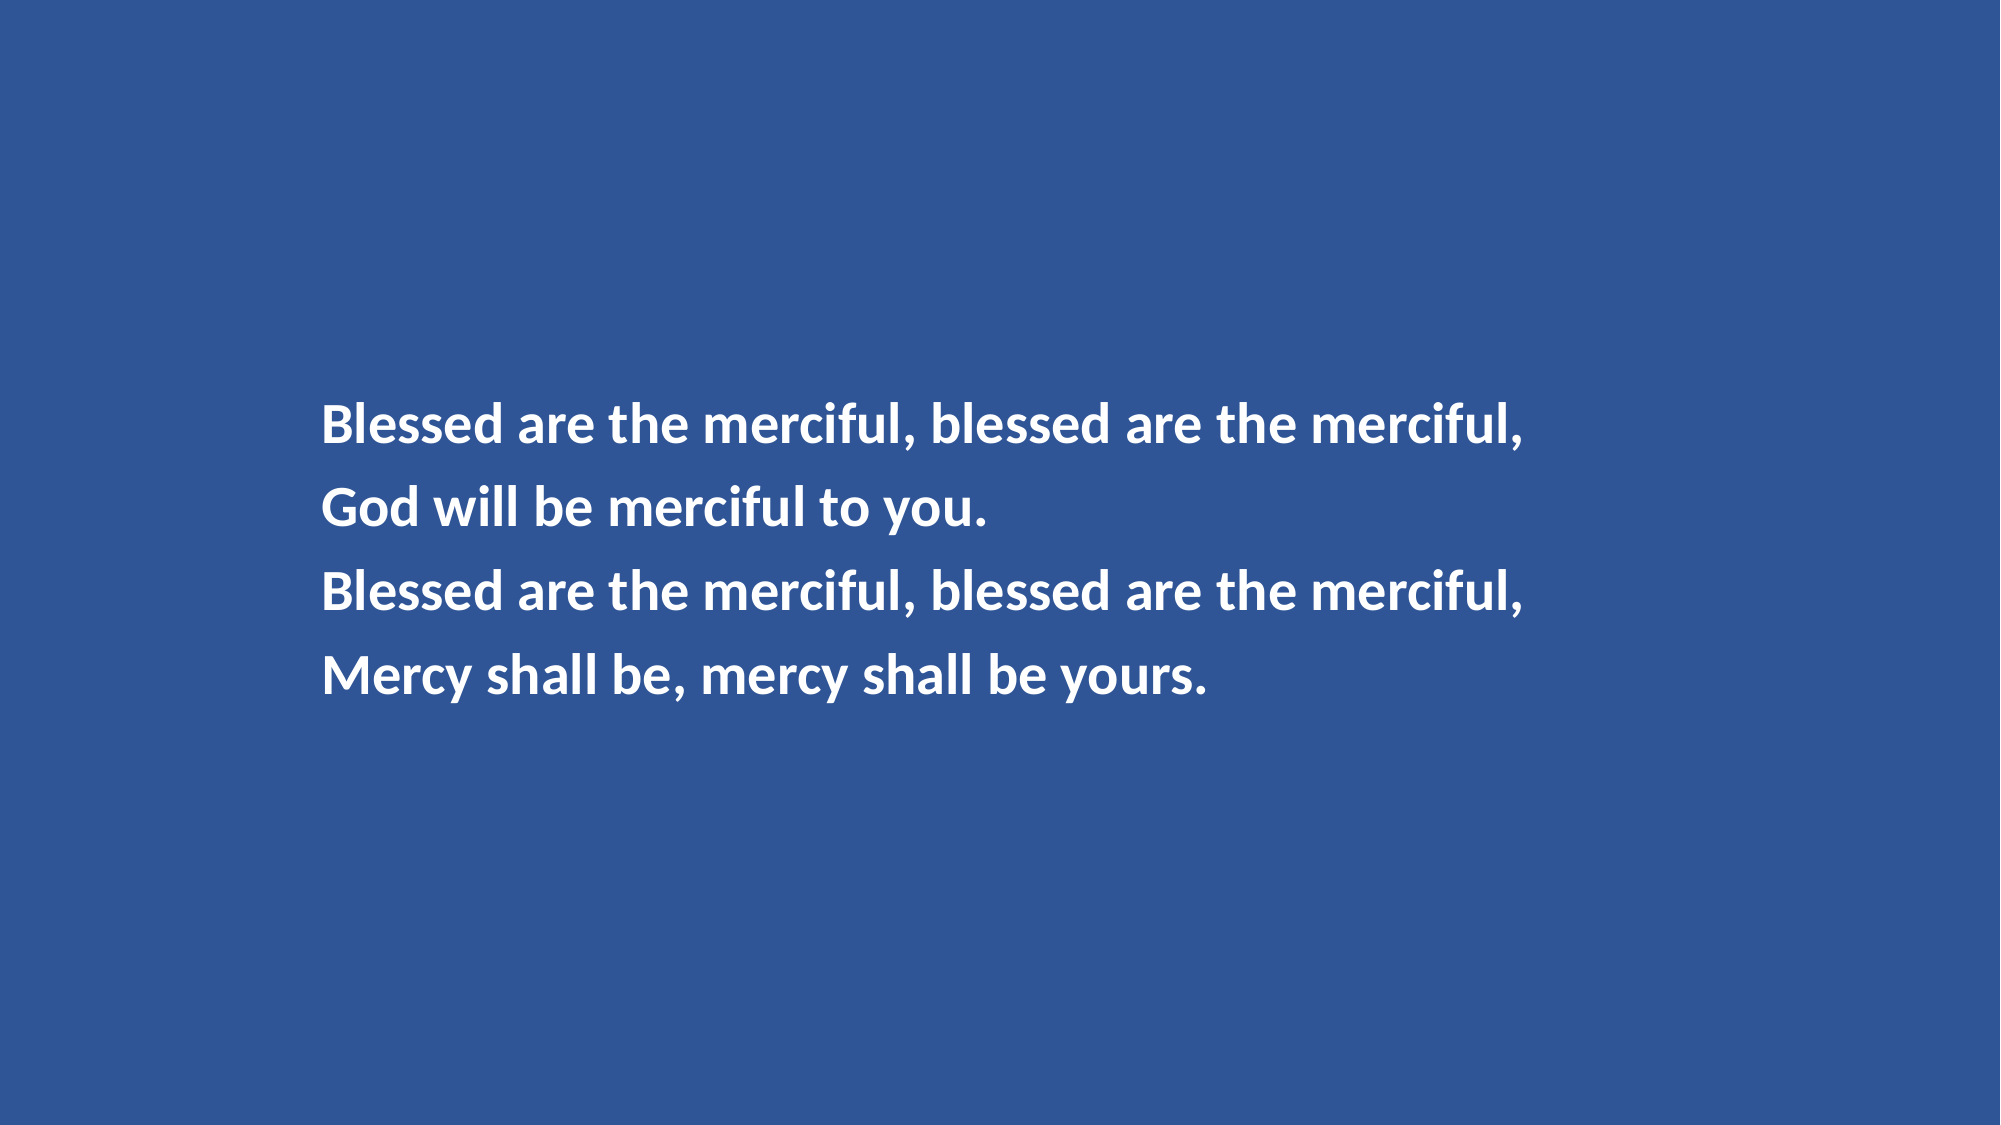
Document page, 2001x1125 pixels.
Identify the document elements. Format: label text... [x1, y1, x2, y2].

list Blessed are the merciful, blessed are the merciful, God will be merciful to you. Blessed are the merciful, blessed are the merciful, Mercy shall be, mercy shall be yours. [306, 385, 1694, 740]
